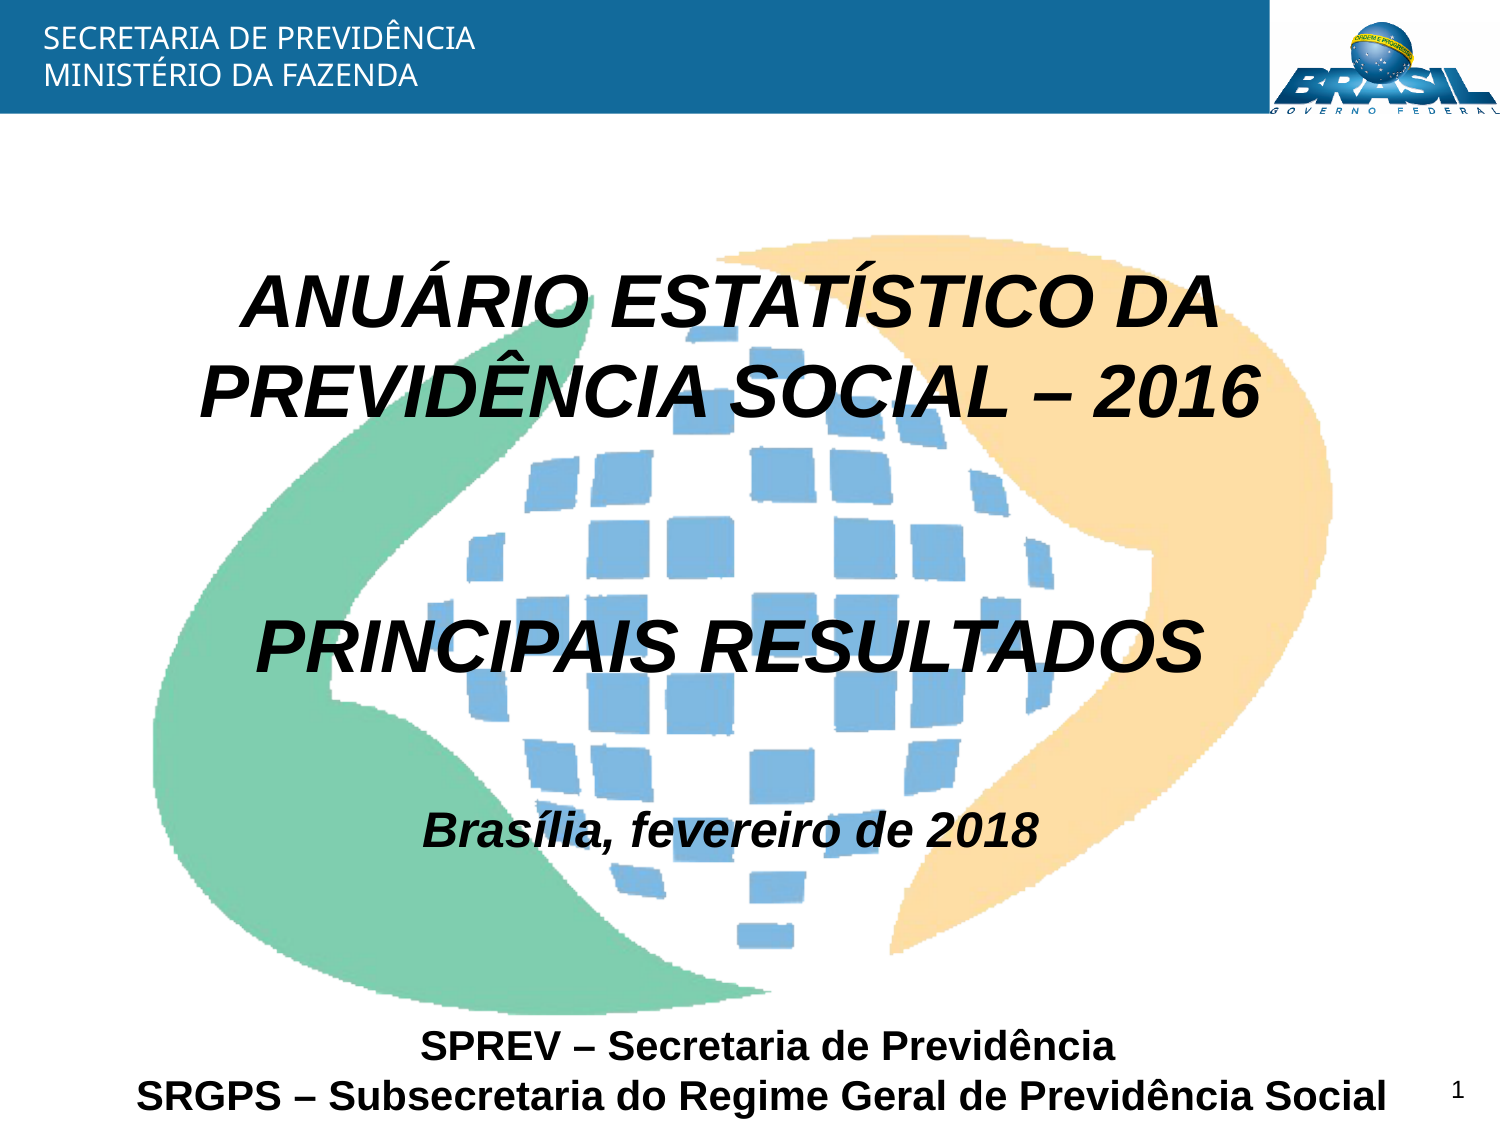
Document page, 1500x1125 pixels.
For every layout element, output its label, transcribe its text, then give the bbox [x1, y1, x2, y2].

text_box SPREV – Secretaria de Previdência SRGPS – Subsecretaria do Regime Geral de Previdência Social [88, 1011, 1447, 1125]
picture [1270, 22, 1500, 114]
picture [111, 194, 1350, 1048]
